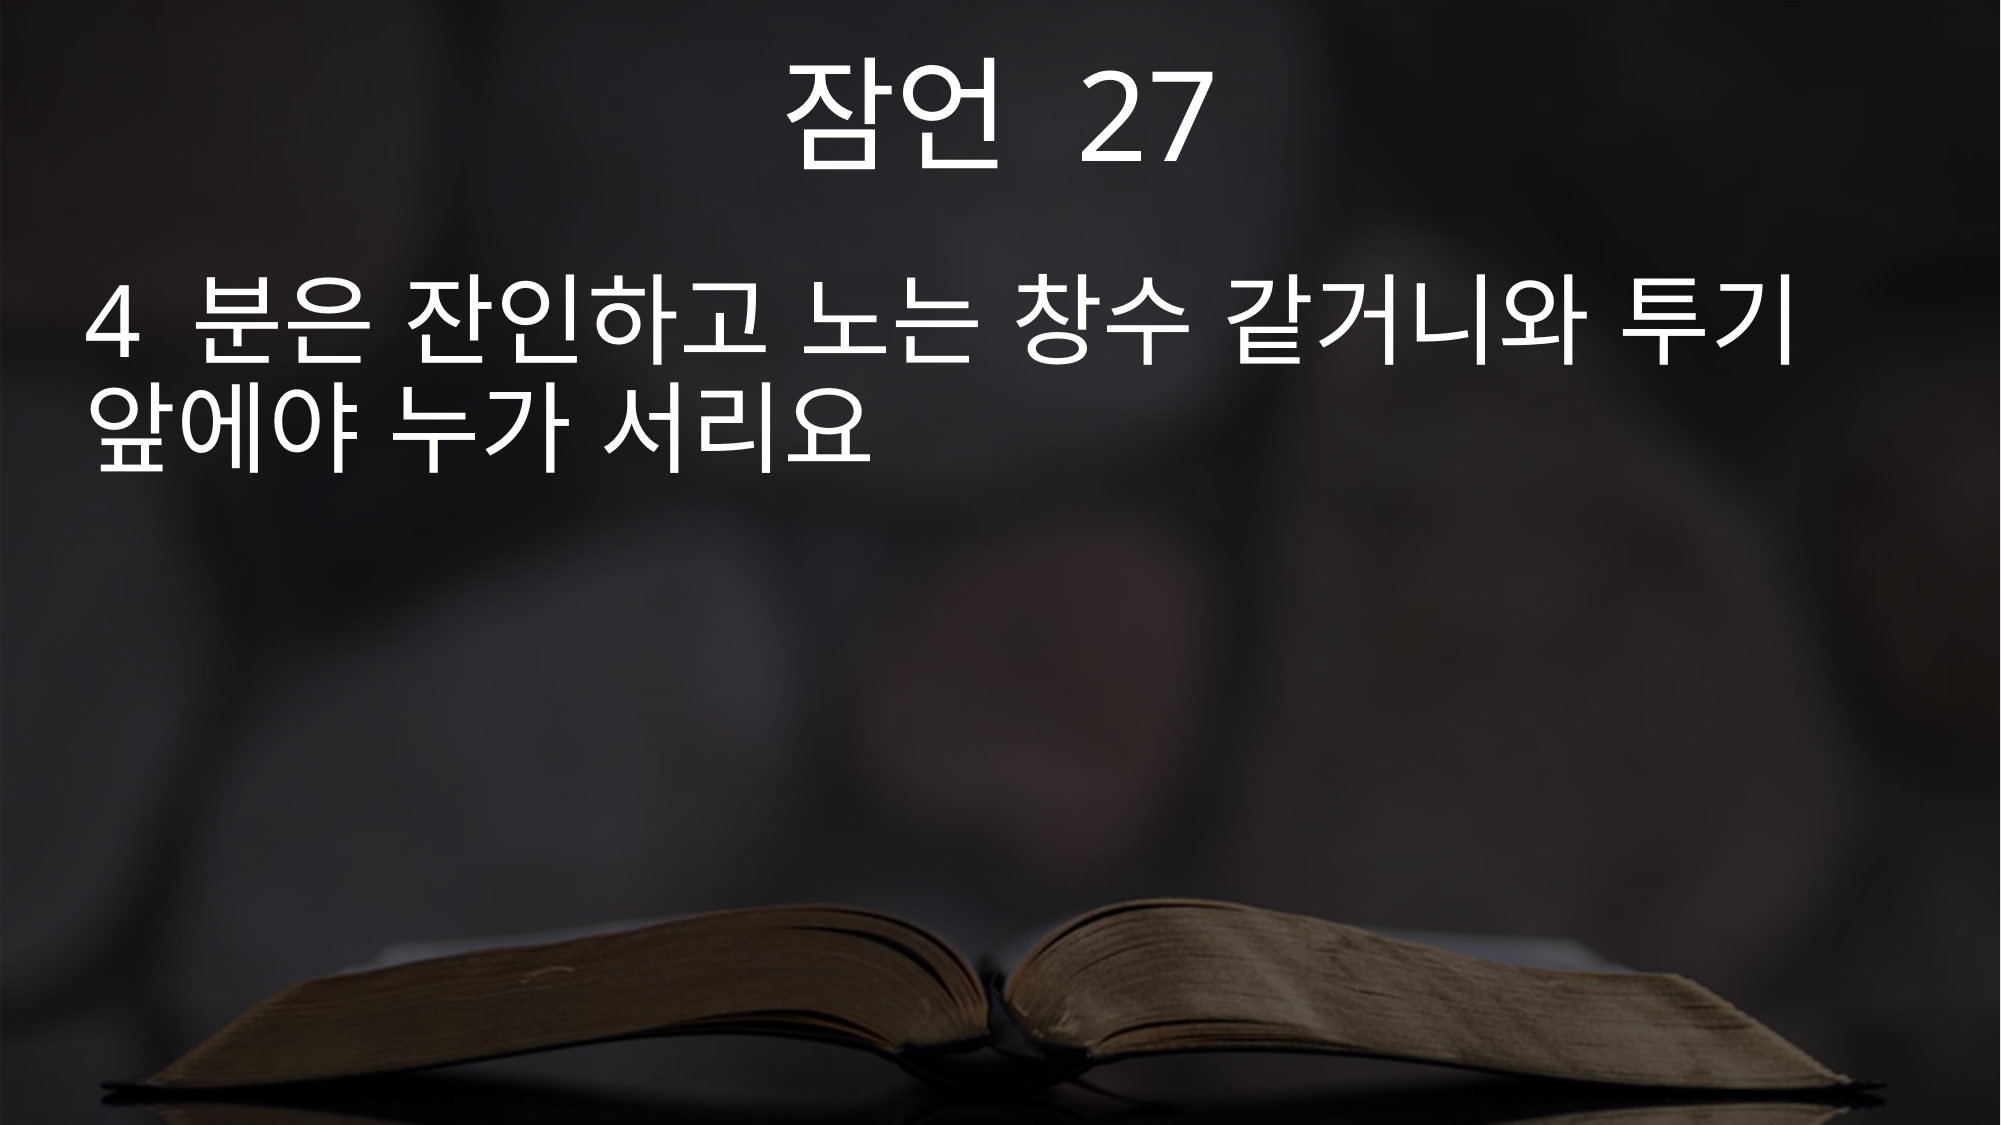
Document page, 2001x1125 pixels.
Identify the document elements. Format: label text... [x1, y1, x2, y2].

list 4 분은 잔인하고 노는 창수 같거니와 투기 앞에야 누가 서리요 [69, 263, 1953, 423]
picture [0, 0, 2001, 1125]
footer 잠언 27 [0, 32, 2000, 192]
